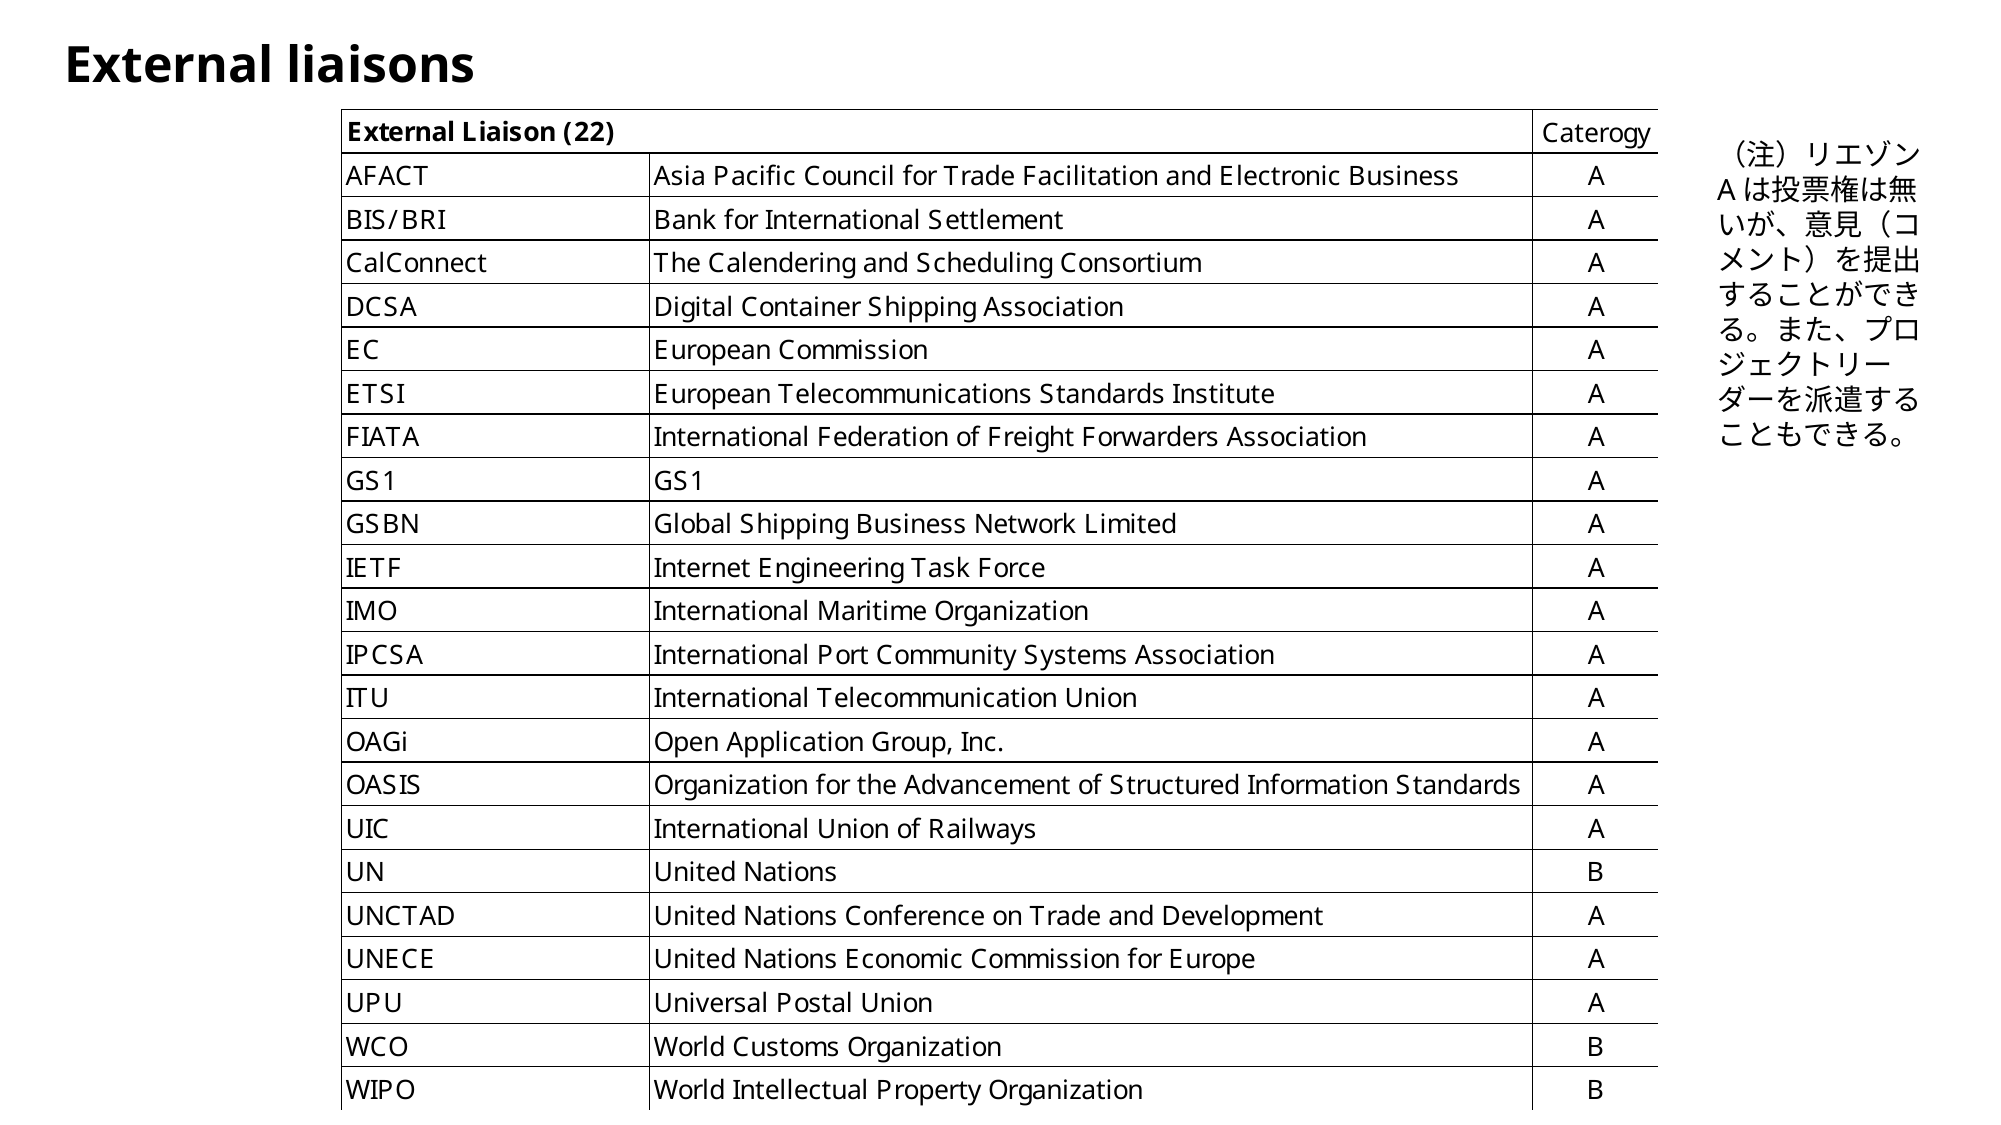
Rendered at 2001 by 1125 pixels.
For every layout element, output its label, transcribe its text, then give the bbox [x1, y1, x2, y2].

text_box （注）リエゾンAは投票権は無いが、意見（コメント）を提出することができる。また、プロジェクトリーダーを派遣することもできる。 [1702, 129, 1959, 459]
text_box External liaisons [49, 25, 828, 101]
picture [340, 108, 1660, 1111]
